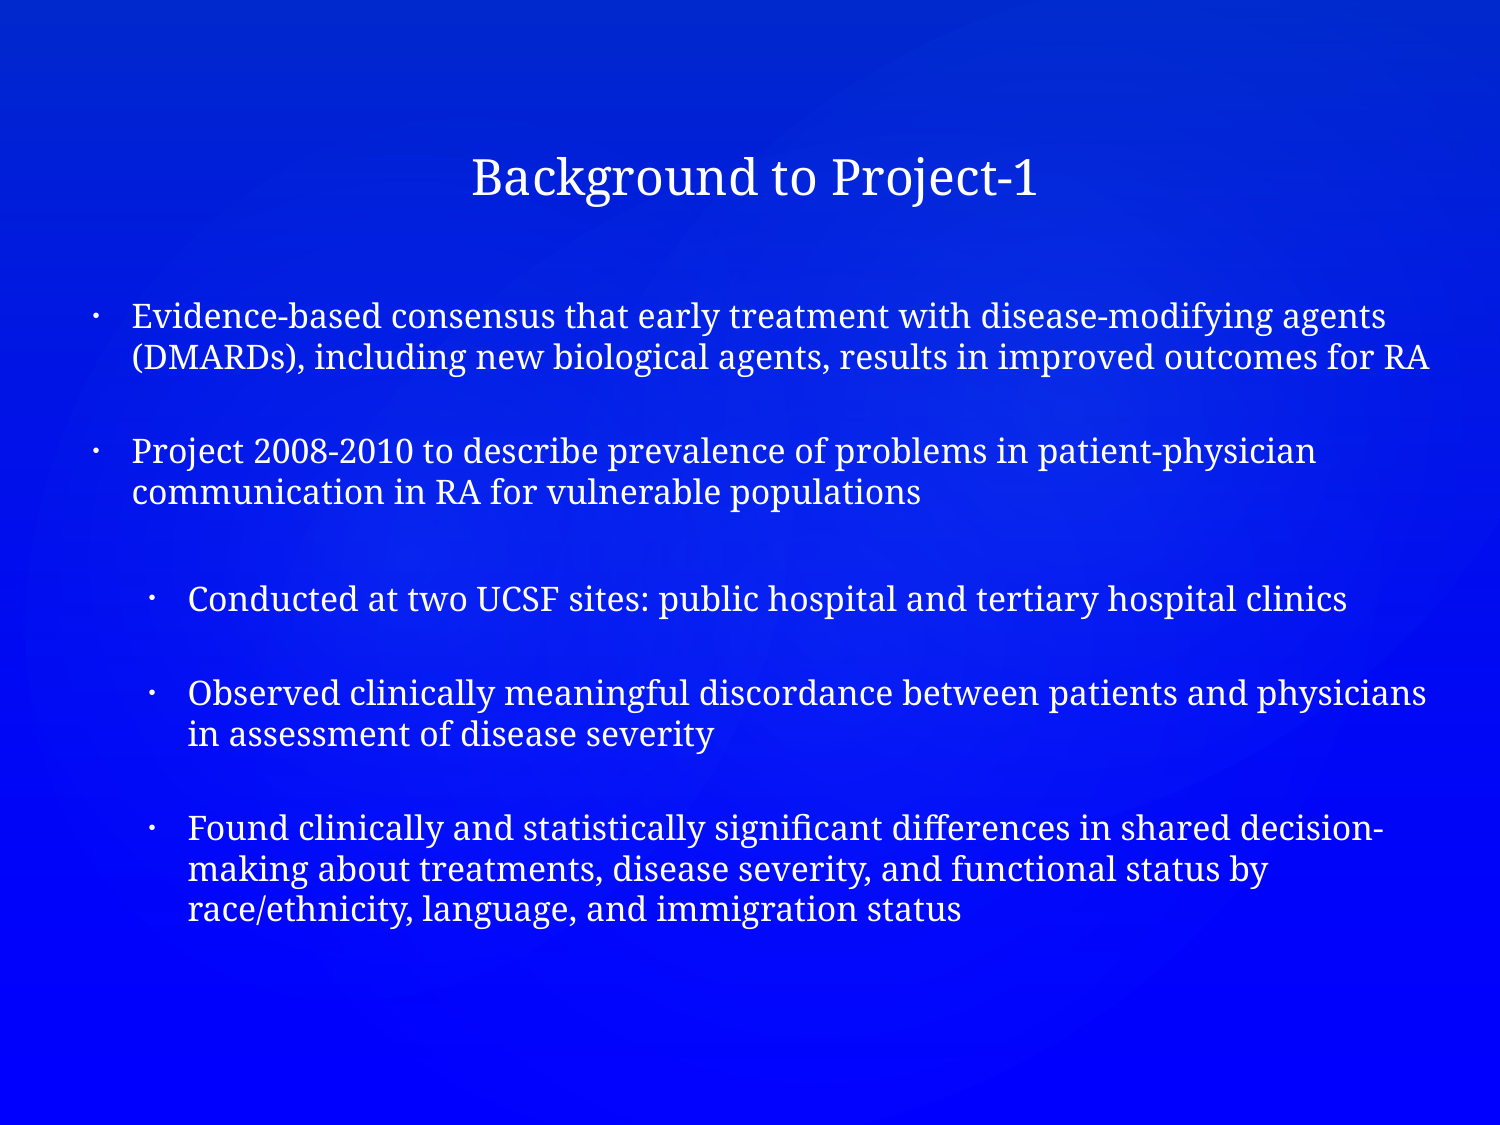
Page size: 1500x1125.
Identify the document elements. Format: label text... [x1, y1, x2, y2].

title Background to Project-1 [137, 62, 1375, 213]
list Evidence-based consensus that early treatment with disease-modifying agents (DMARDs), including new biological agents, results in improved outcomes for RA Project 2008-2010 to describe prevalence of problems in patient-physician communication in RA for vulnerable populations Conducted at two UCSF sites: public hospital and tertiary hospital clinics Observed clinically meaningful discordance between patients and physicians in assessment of disease severity Found clinically and statistically significant differences in shared decision-making about treatments, disease severity, and functional status by race/ethnicity, language, and immigration status [75, 287, 1450, 975]
